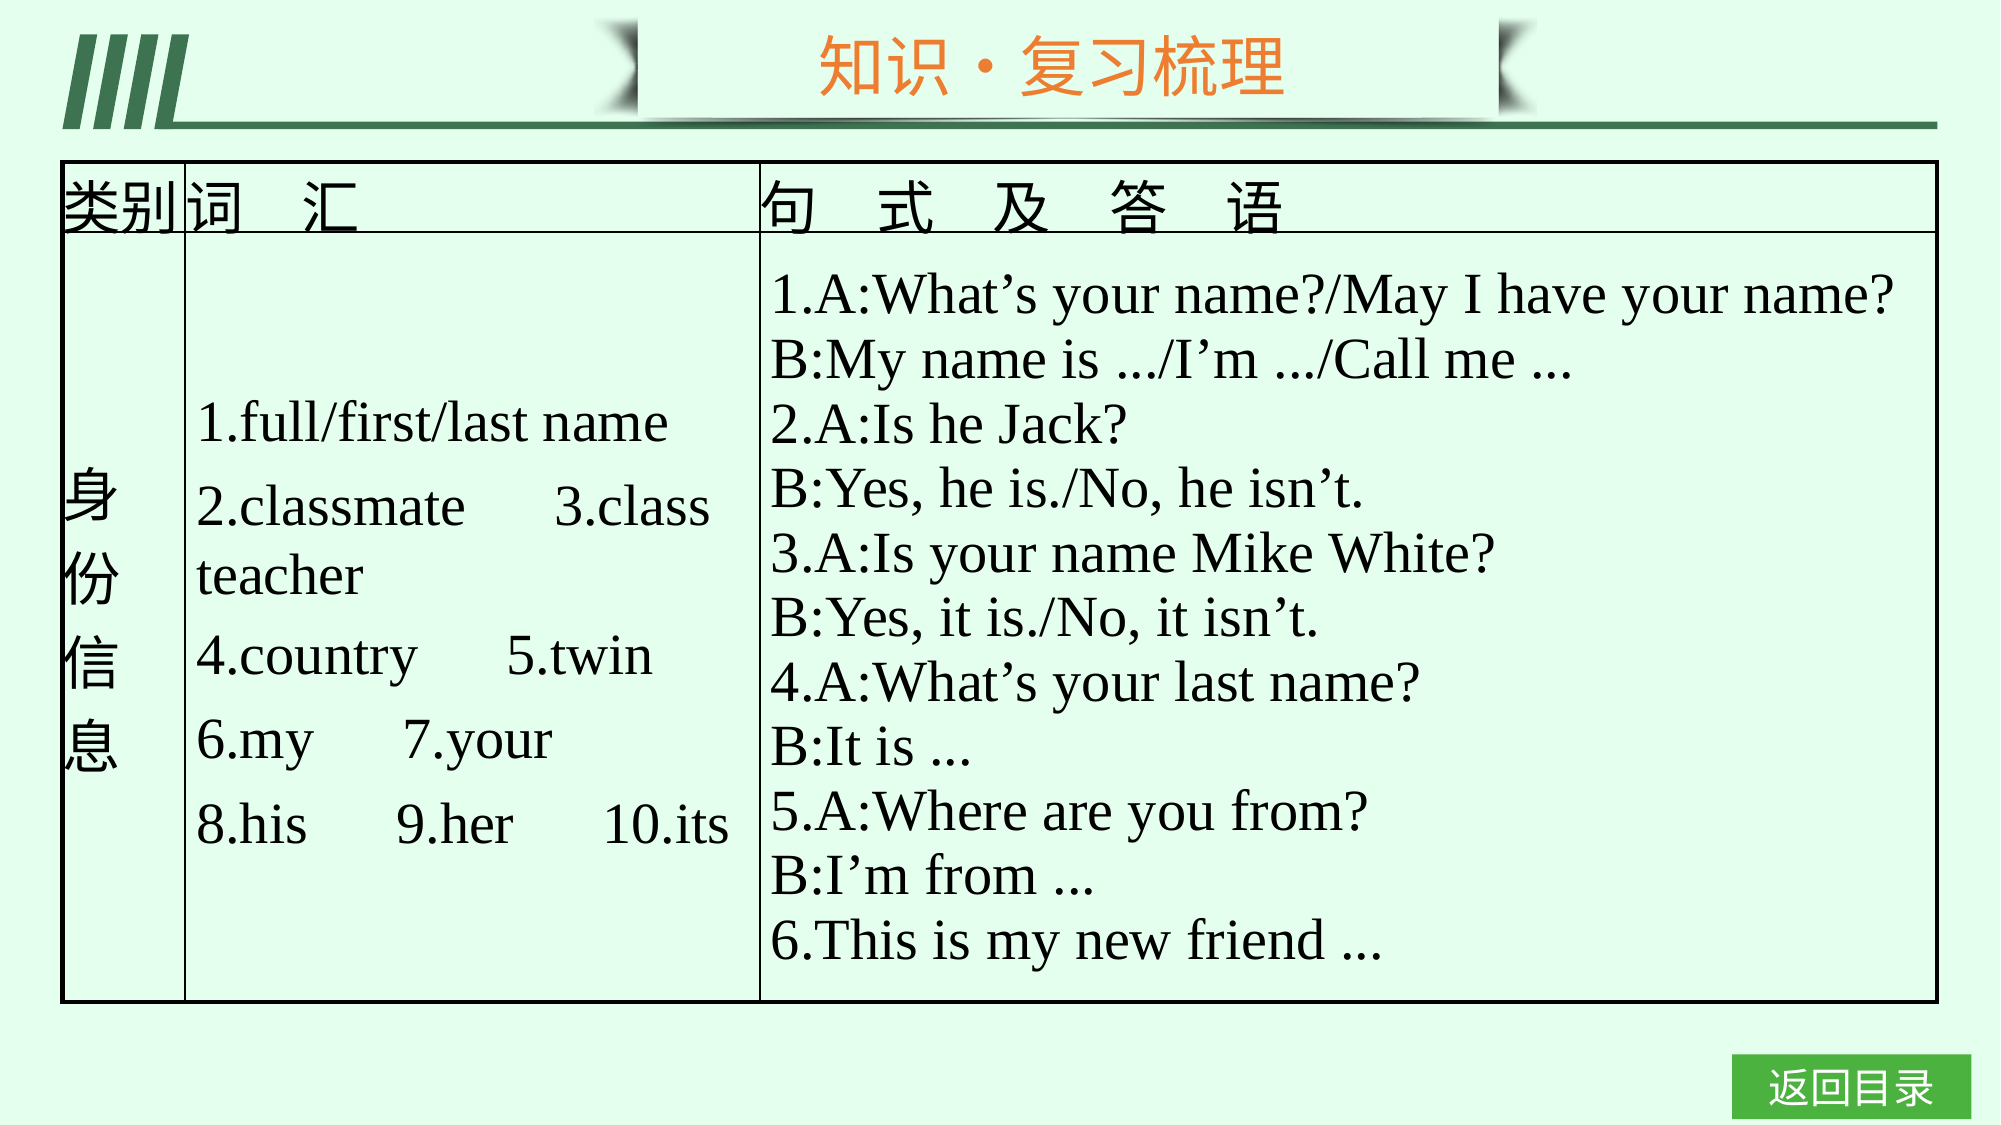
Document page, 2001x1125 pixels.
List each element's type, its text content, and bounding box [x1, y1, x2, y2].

table_header 句 式 及 答 语 [761, 164, 1935, 231]
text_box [594, 16, 1537, 127]
table_cell 1.A:What’s your name?/May I have your name? B:My name is .../I’m .../Call me ... 2.A:Is he Jack? B:Yes, he is./No, he isn’t. 3.A:Is your name Mike White? B:Yes, it is./No, it isn’t. 4.A:What’s your last name? B:It is ... 5.A:Where are you from? B:I’m from ... 6.This is my new friend ... [761, 233, 1935, 1000]
table_cell 1.full/first/last name 2.classmate 3.class teacher 4.country 5.twin 6.my 7.your 8.his 9.her 10.its [186, 233, 759, 1000]
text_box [62, 34, 1938, 130]
table_header 类别 [65, 164, 184, 231]
table_cell 身 份 信 息 [65, 233, 184, 1000]
table_header 词 汇 [186, 164, 759, 231]
